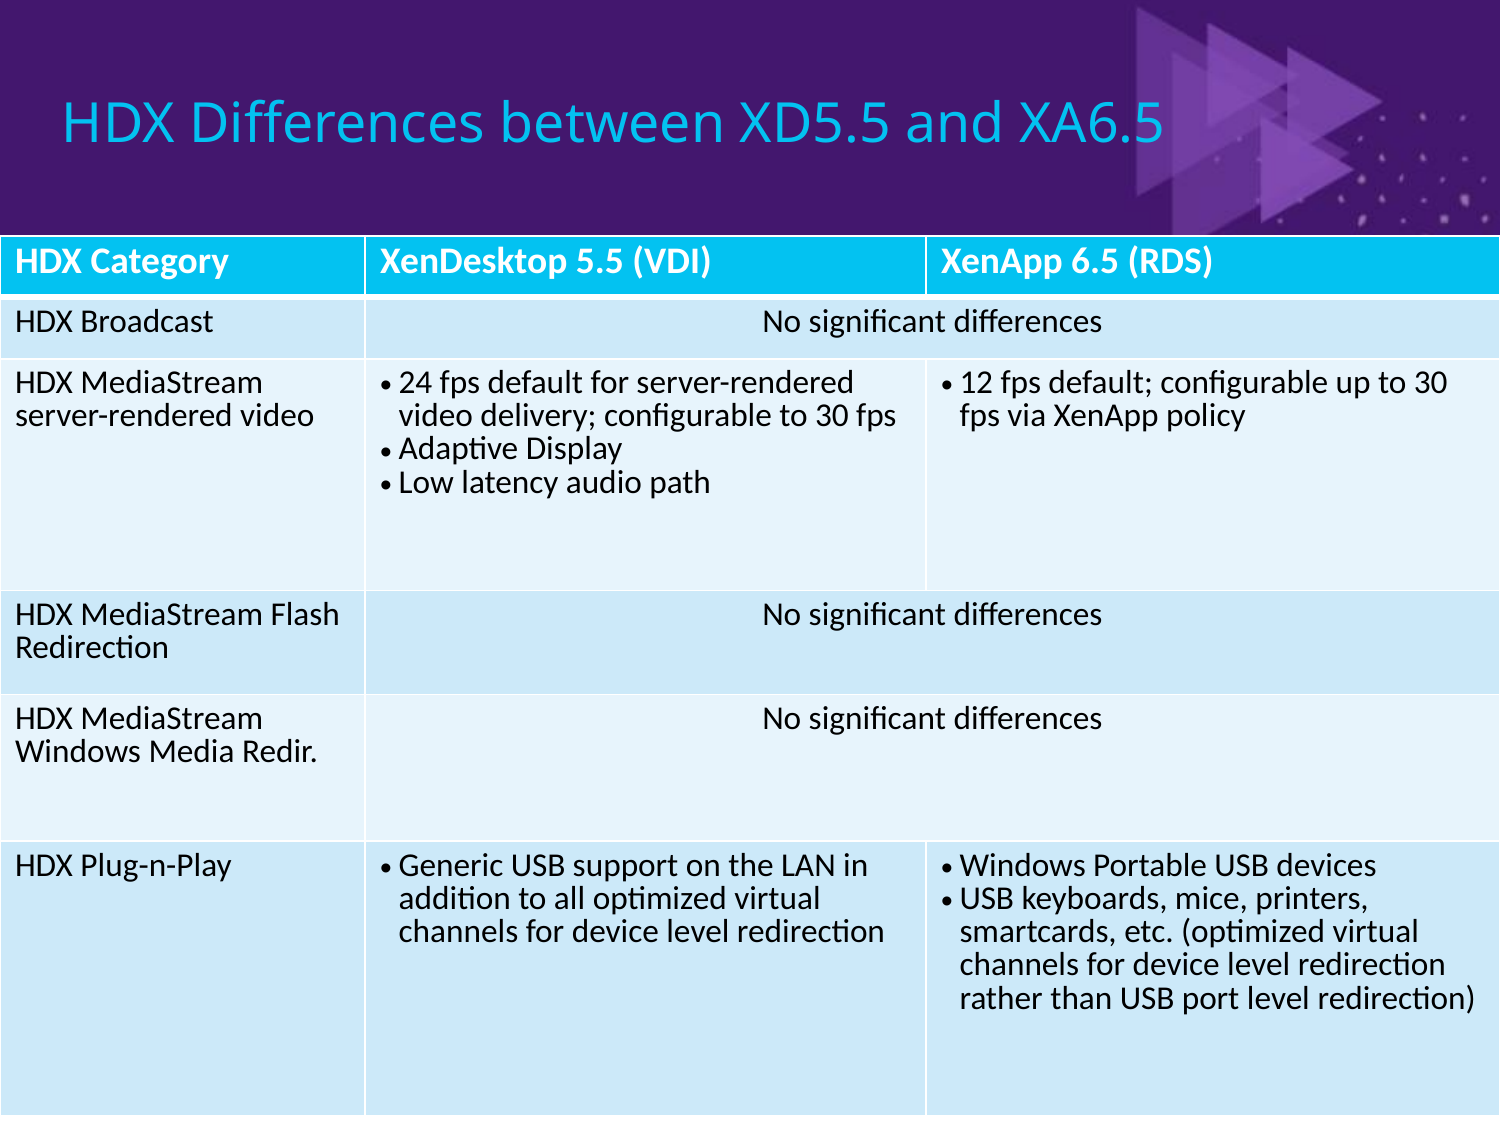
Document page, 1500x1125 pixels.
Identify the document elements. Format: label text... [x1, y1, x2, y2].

table_cell HDX MediaStream Flash Redirection [1, 591, 364, 694]
table_cell HDX Broadcast [1, 300, 364, 358]
table_cell HDX MediaStream server-rendered video [1, 360, 364, 590]
table_cell 24 fps default for server-rendered video delivery; configurable to 30 fps Adaptive Display Low latency audio path [366, 360, 925, 590]
table_cell No significant differences [366, 695, 1499, 840]
table_cell No significant differences [366, 300, 1499, 358]
table_header HDX Category [1, 237, 364, 294]
table_cell 12 fps default; configurable up to 30 fps via XenApp policy [927, 360, 1499, 590]
table_header XenDesktop 5.5 (VDI) [366, 237, 925, 294]
table_header XenApp 6.5 (RDS) [927, 237, 1499, 294]
picture [0, 0, 1500, 235]
table_cell No significant differences [366, 591, 1499, 694]
table_cell HDX MediaStream Windows Media Redir. [1, 695, 364, 840]
table_cell HDX Plug-n-Play [1, 842, 364, 1115]
table_cell Windows Portable USB devices USB keyboards, mice, printers, smartcards, etc. (optimized virtual channels for device level redirection rather than USB port level redirection) [927, 842, 1499, 1115]
table_cell Generic USB support on the LAN in addition to all optimized virtual channels for device level redirection [366, 842, 925, 1115]
title HDX Differences between XD5.5 and XA6.5 [46, 79, 1438, 163]
